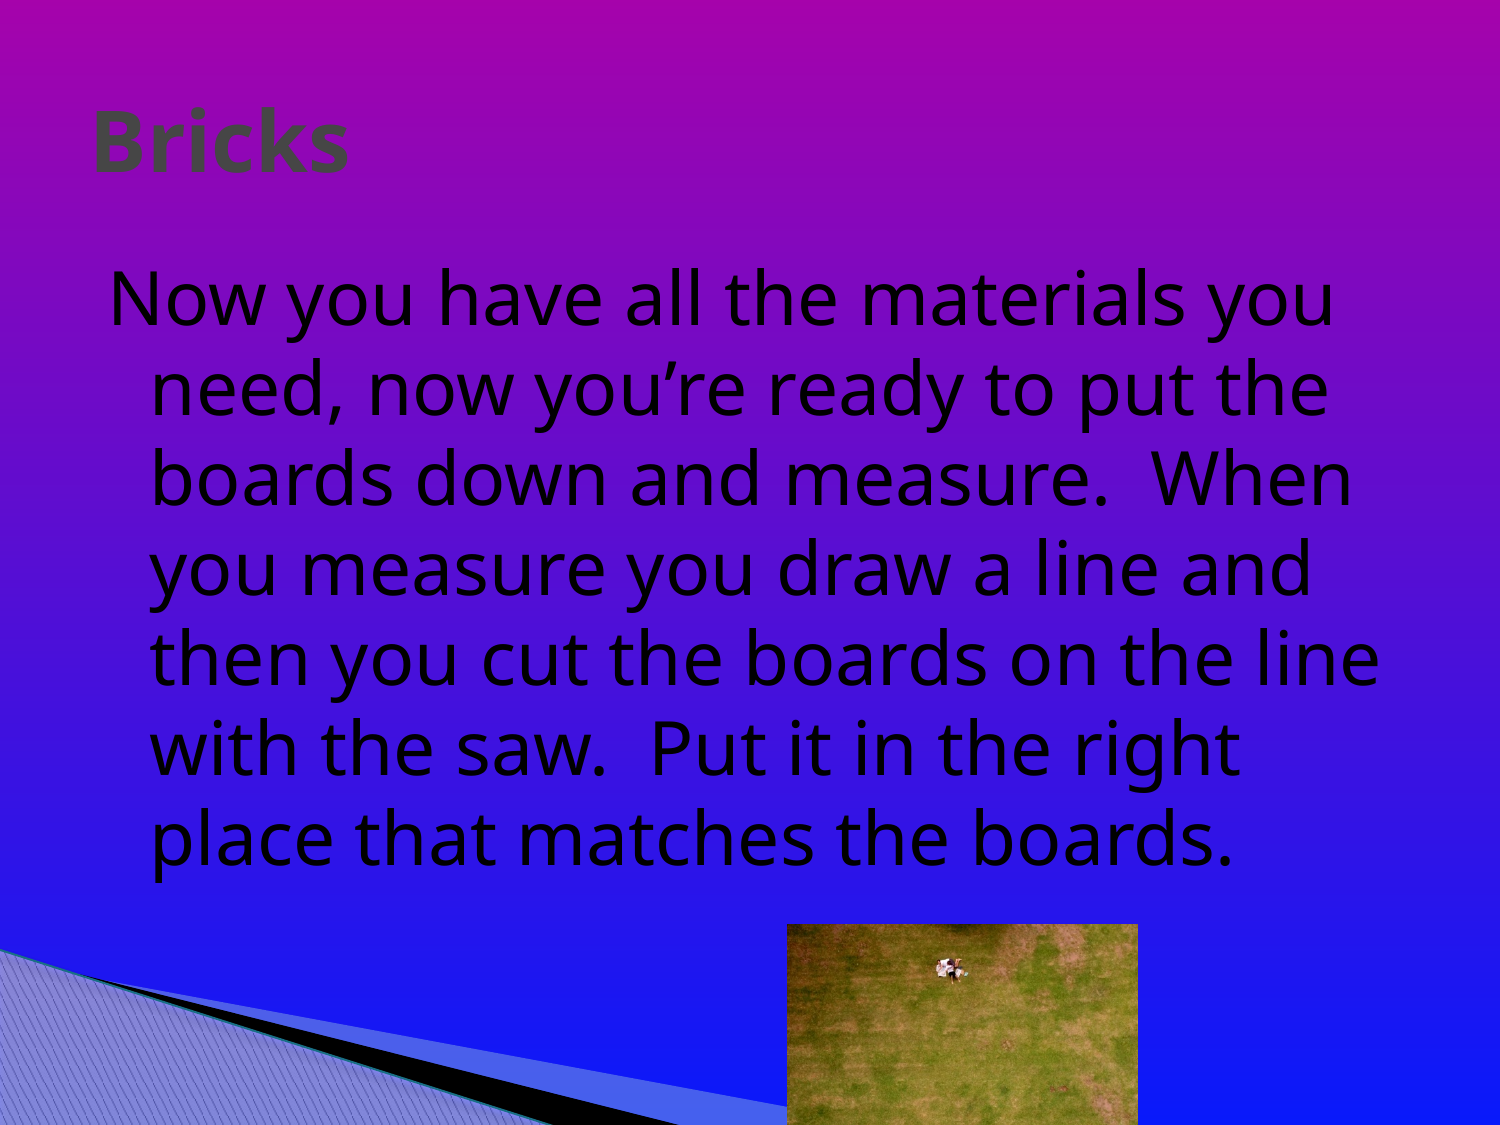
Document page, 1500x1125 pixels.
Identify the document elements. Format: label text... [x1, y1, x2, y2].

title Bricks [75, 45, 1425, 233]
list Now you have all the materials you need, now you’re ready to put the boards down and measure. When you measure you draw a line and then you cut the boards on the line with the saw. Put it in the right place that matches the boards. [75, 243, 1425, 986]
picture [787, 924, 1138, 1125]
